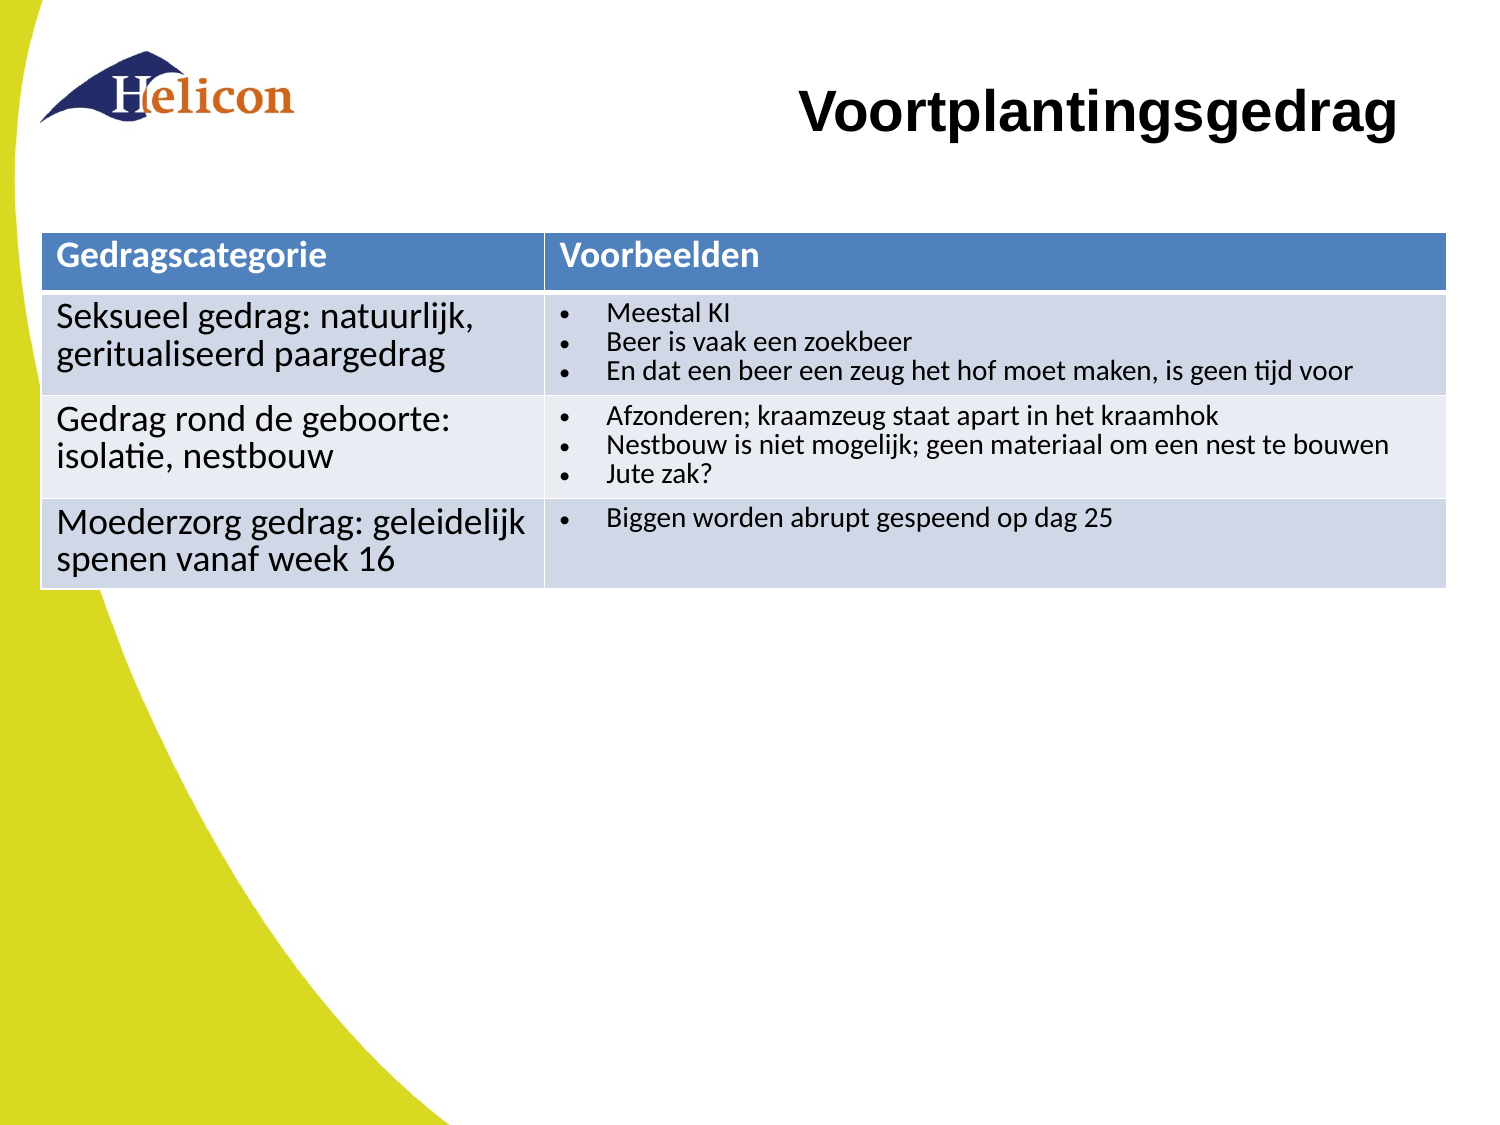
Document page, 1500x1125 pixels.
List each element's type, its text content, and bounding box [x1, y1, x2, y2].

table_cell Biggen worden abrupt gespeend op dag 25 [545, 499, 1446, 588]
title Voortplantingsgedrag [324, 54, 1415, 161]
table_header Voorbeelden [545, 233, 1446, 290]
picture [0, 0, 1500, 1125]
table_cell Gedrag rond de geboorte: isolatie, nestbouw [42, 396, 544, 498]
table_cell Moederzorg gedrag: geleidelijk spenen vanaf week 16 [42, 499, 544, 588]
table_cell Seksueel gedrag: natuurlijk, geritualiseerd paargedrag [42, 295, 544, 395]
table_cell Meestal KI Beer is vaak een zoekbeer En dat een beer een zeug het hof moet maken, is geen tijd voor [545, 295, 1446, 395]
table_cell Afzonderen; kraamzeug staat apart in het kraamhok Nestbouw is niet mogelijk; geen materiaal om een nest te bouwen Jute zak? [545, 396, 1446, 498]
table_header Gedragscategorie [42, 233, 544, 290]
